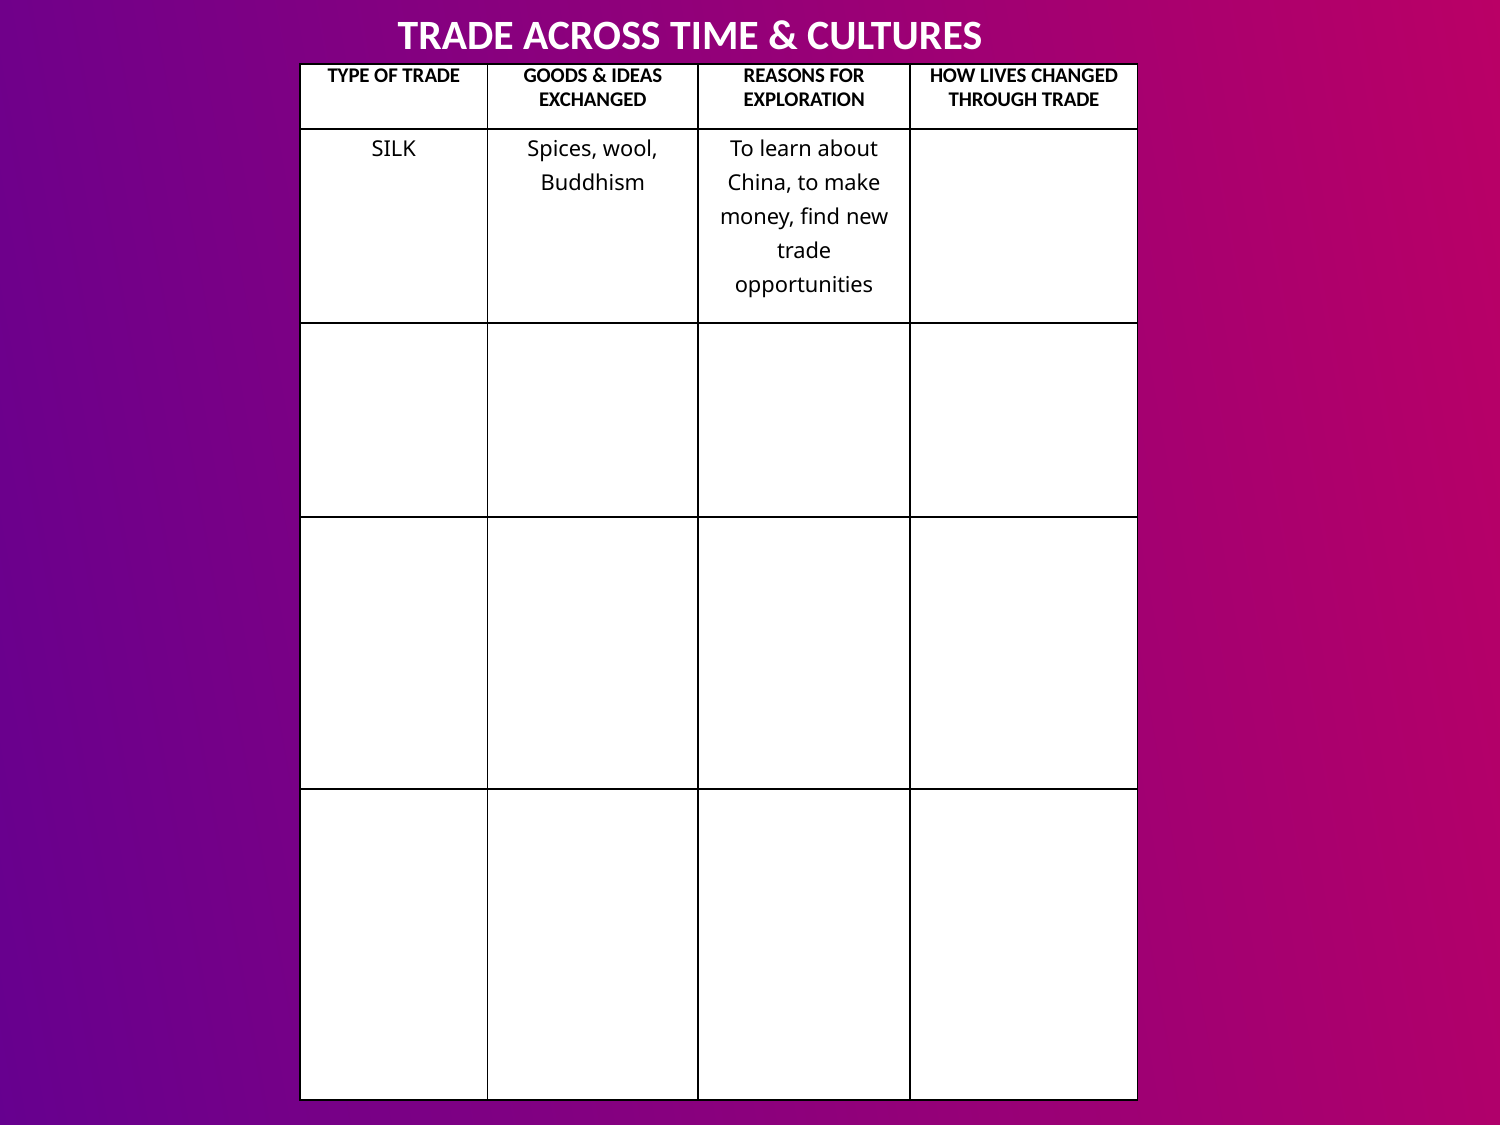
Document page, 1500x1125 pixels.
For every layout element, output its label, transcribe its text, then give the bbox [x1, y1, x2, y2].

table_cell [488, 518, 697, 788]
table_cell [488, 790, 697, 1099]
table_header GOODS & IDEAS EXCHANGED [488, 65, 697, 128]
table_cell [699, 790, 909, 1099]
table_header TYPE OF TRADE [301, 65, 487, 128]
table_header HOW LIVES CHANGED THROUGH TRADE [911, 65, 1137, 128]
table_header REASONS FOR EXPLORATION [699, 65, 909, 128]
table_cell To learn about China, to make money, find new trade opportunities [699, 130, 909, 322]
table_cell [301, 790, 487, 1099]
text_box TRADE ACROSS TIME & CULTURES [382, 0, 998, 63]
table_cell Spices, wool, Buddhism [488, 130, 697, 322]
table_cell [301, 324, 487, 516]
table_cell [911, 790, 1137, 1099]
table_cell SILK [301, 130, 487, 322]
table_cell [911, 130, 1137, 322]
table_cell [699, 518, 909, 788]
table_cell [911, 518, 1137, 788]
table_cell [301, 518, 487, 788]
table_cell [488, 324, 697, 516]
table_cell [699, 324, 909, 516]
table_cell [911, 324, 1137, 516]
